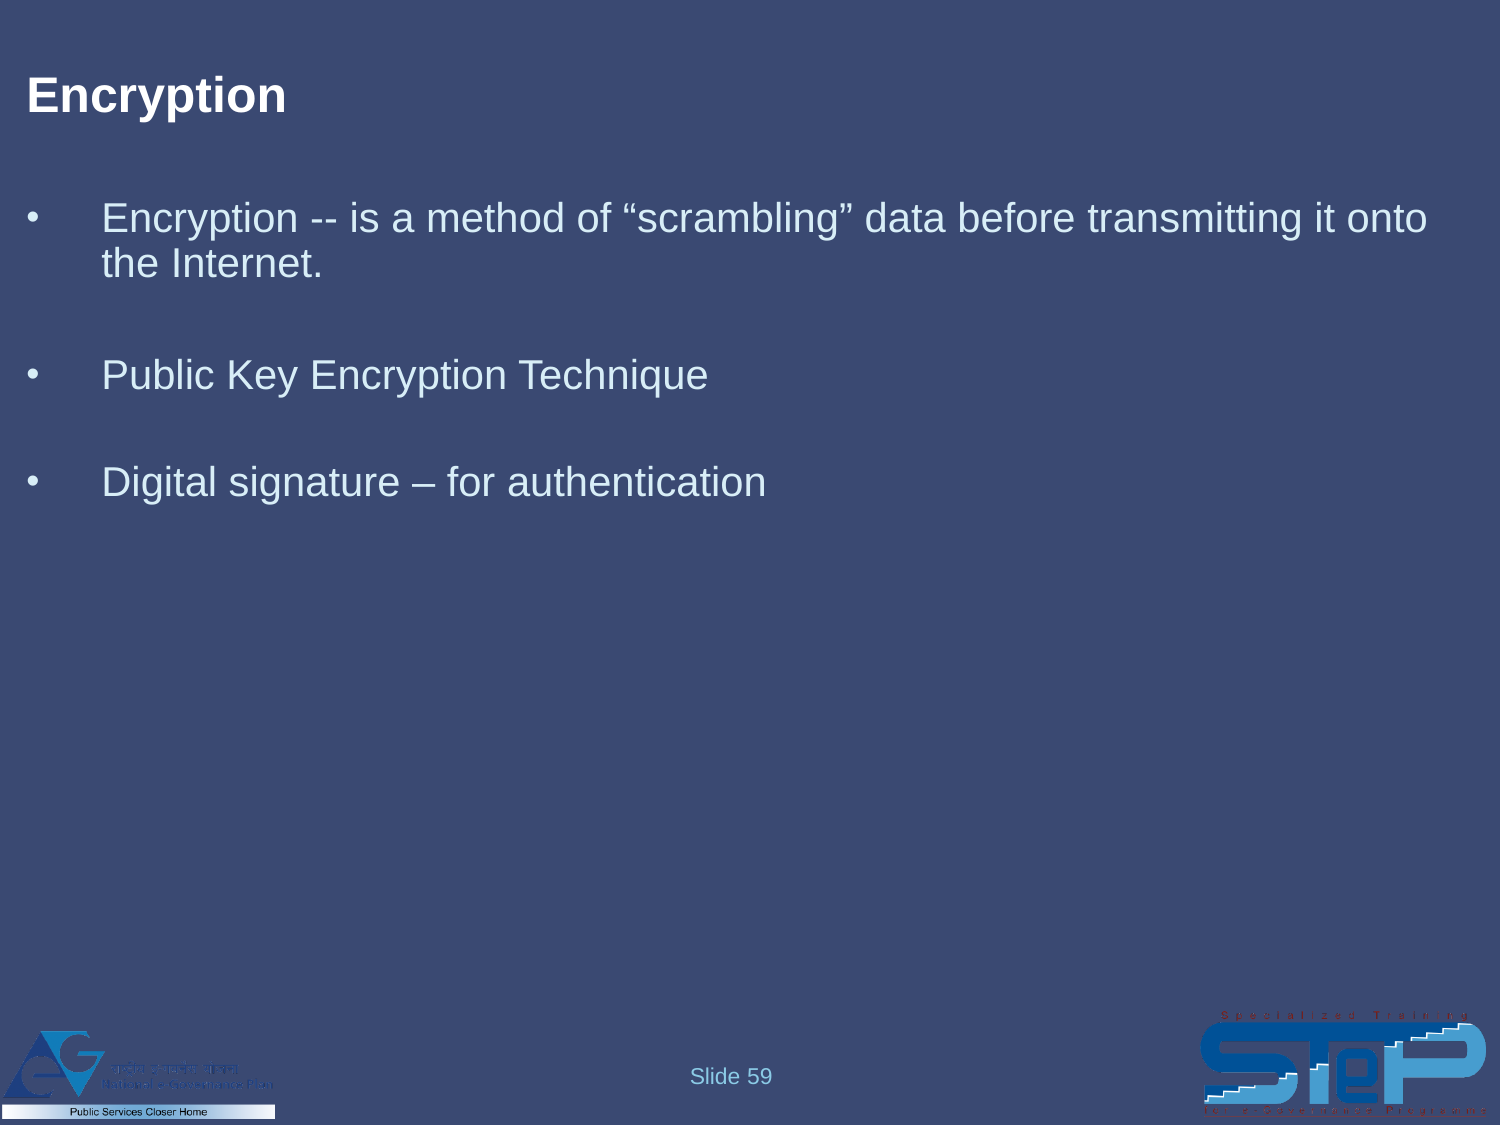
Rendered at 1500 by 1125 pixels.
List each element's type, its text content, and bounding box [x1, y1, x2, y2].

picture [1200, 1011, 1486, 1117]
list Encryption -- is a method of “scrambling” data before transmitting it onto the Internet. Public Key Encryption Technique Digital signature – for authentication [26, 196, 1474, 909]
title Encryption [26, 61, 1472, 187]
picture [2, 1031, 275, 1119]
